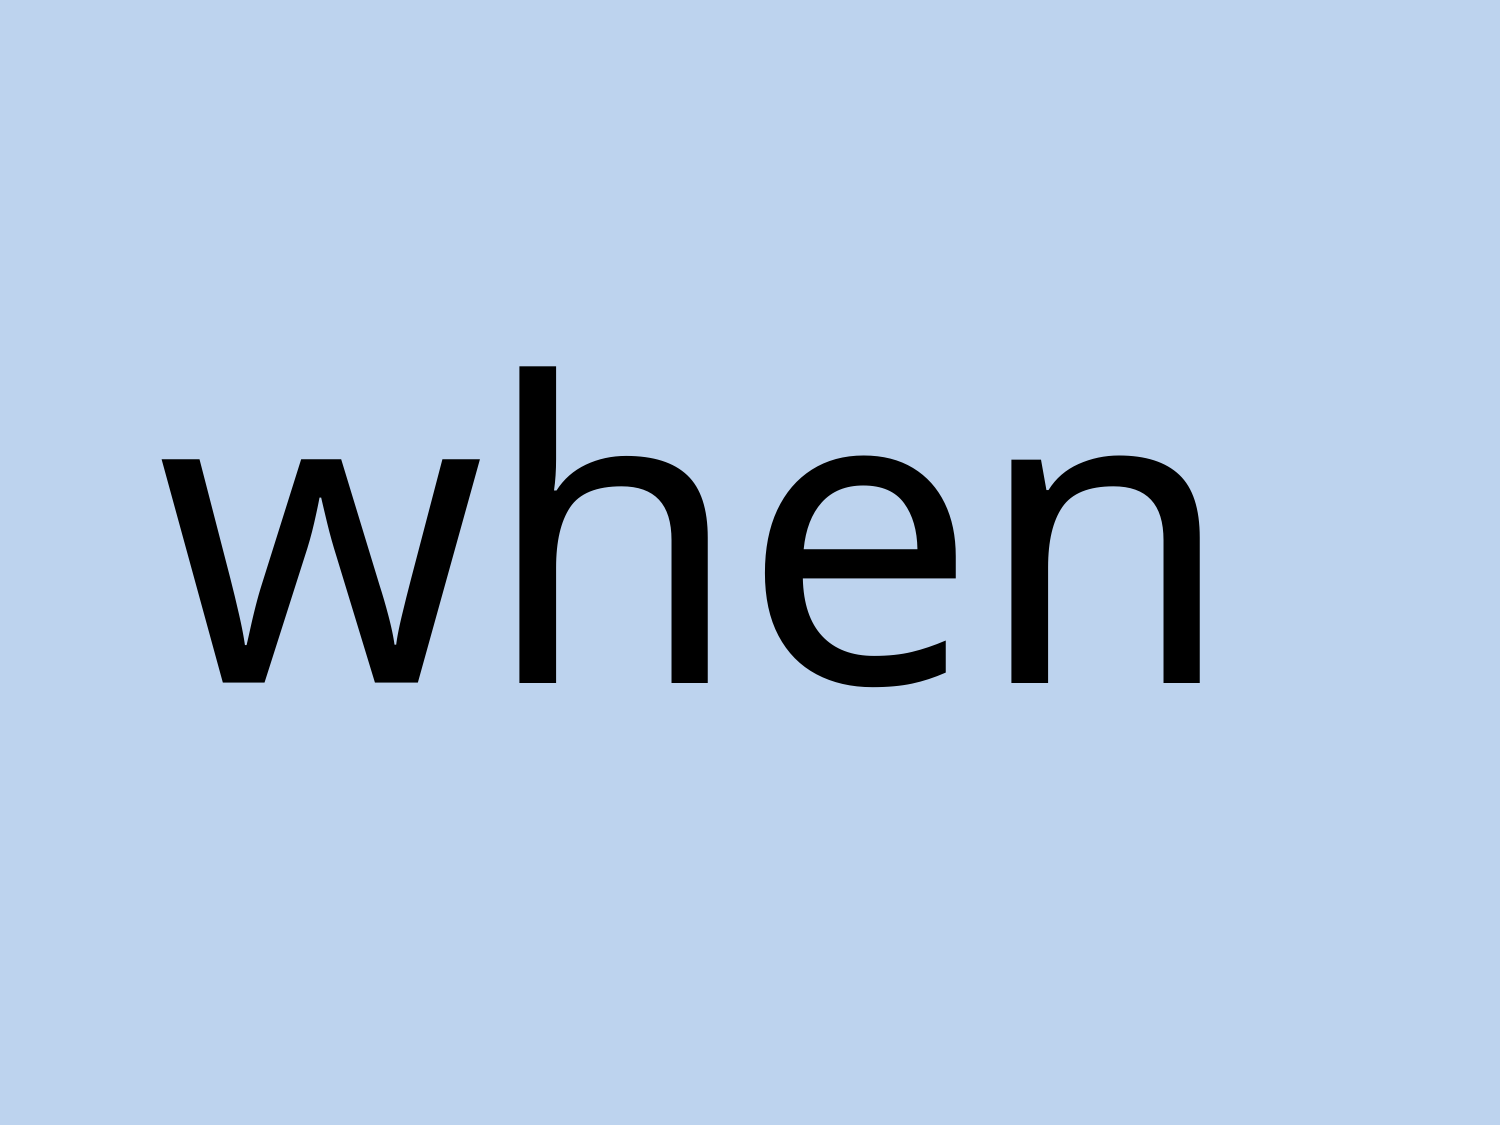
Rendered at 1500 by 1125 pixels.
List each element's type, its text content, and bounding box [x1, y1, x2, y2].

text_box when [41, 259, 1459, 775]
